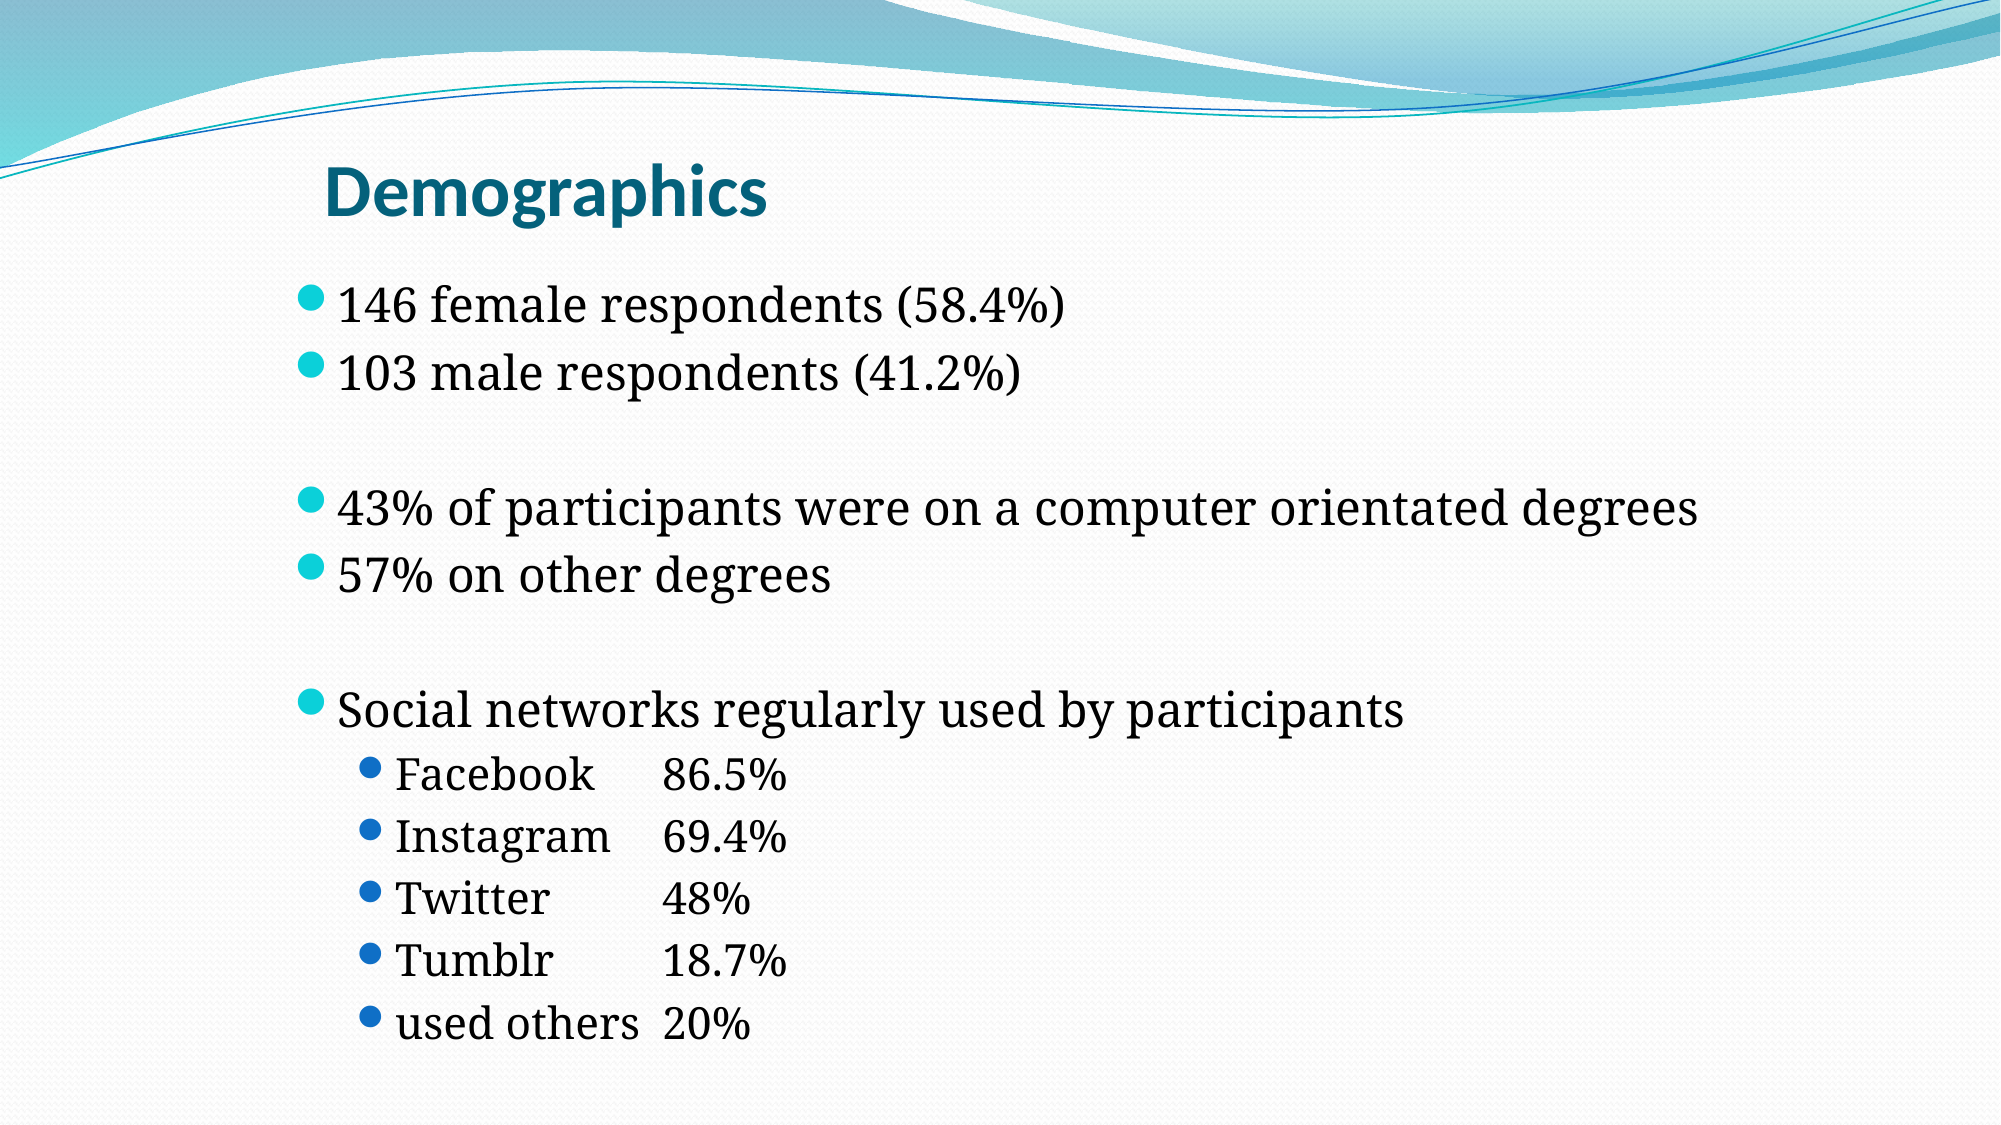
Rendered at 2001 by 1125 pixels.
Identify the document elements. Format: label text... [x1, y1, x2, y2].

list 146 female respondents (58.4%) 103 male respondents (41.2%) 43% of participants were on a computer orientated degrees 57% on other degrees Social networks regularly used by participants Facebook 86.5% Instagram 69.4% Twitter 48% Tumblr 18.7% used others 20% [279, 267, 1721, 1071]
title Demographics [324, 115, 1675, 232]
